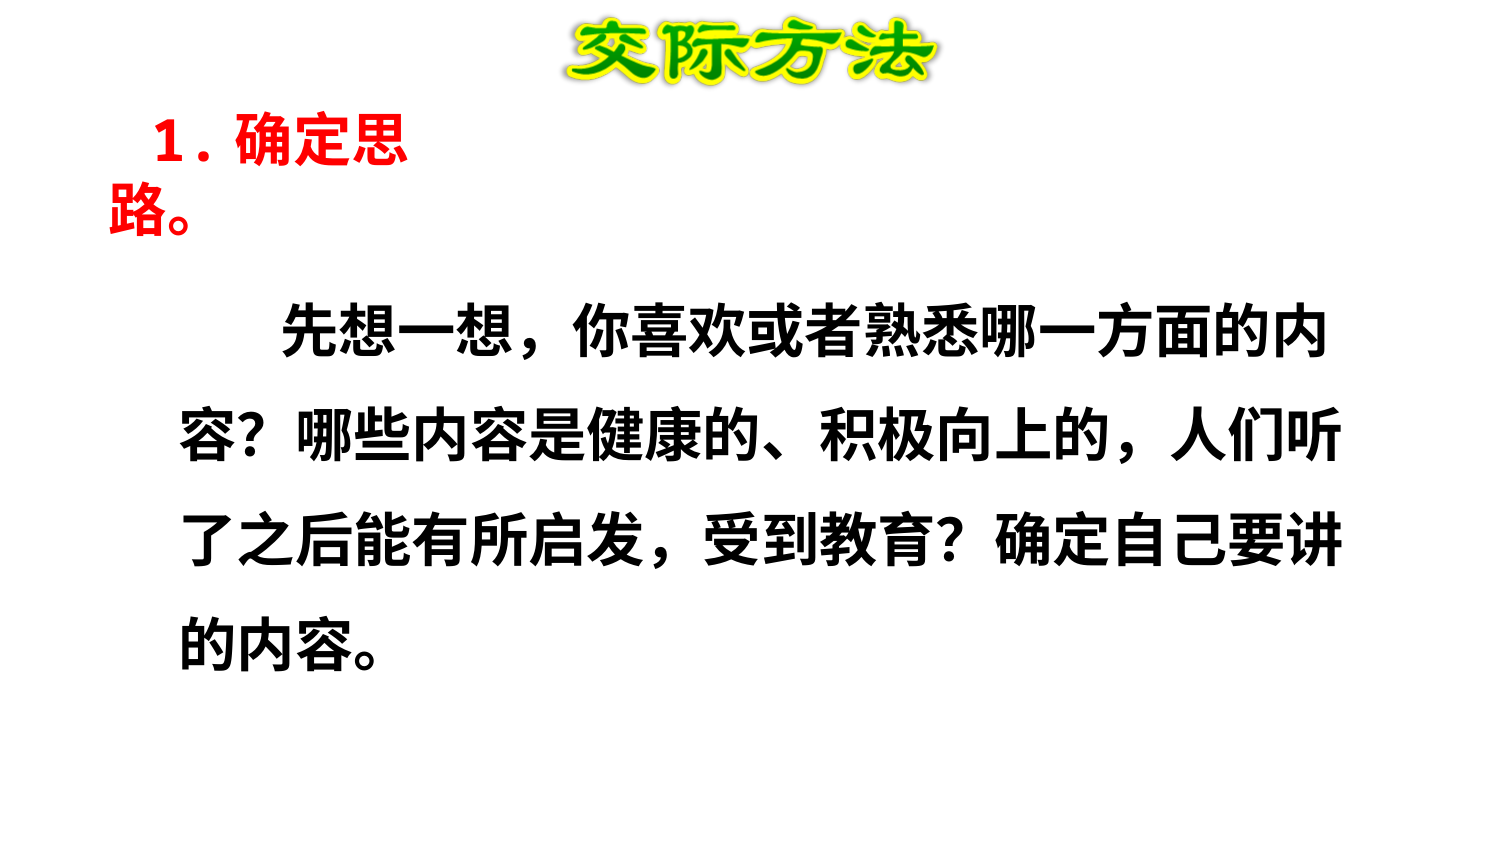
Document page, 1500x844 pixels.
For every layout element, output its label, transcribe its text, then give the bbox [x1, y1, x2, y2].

text_box 1.确定思路。 [94, 130, 500, 216]
picture [498, 0, 1001, 162]
text_box 先想一想，你喜欢或者熟悉哪一方面的内容？哪些内容是健康的、积极向上的，人们听了之后能有所启发，受到教育？确定自己要讲的内容。 [119, 251, 1392, 686]
